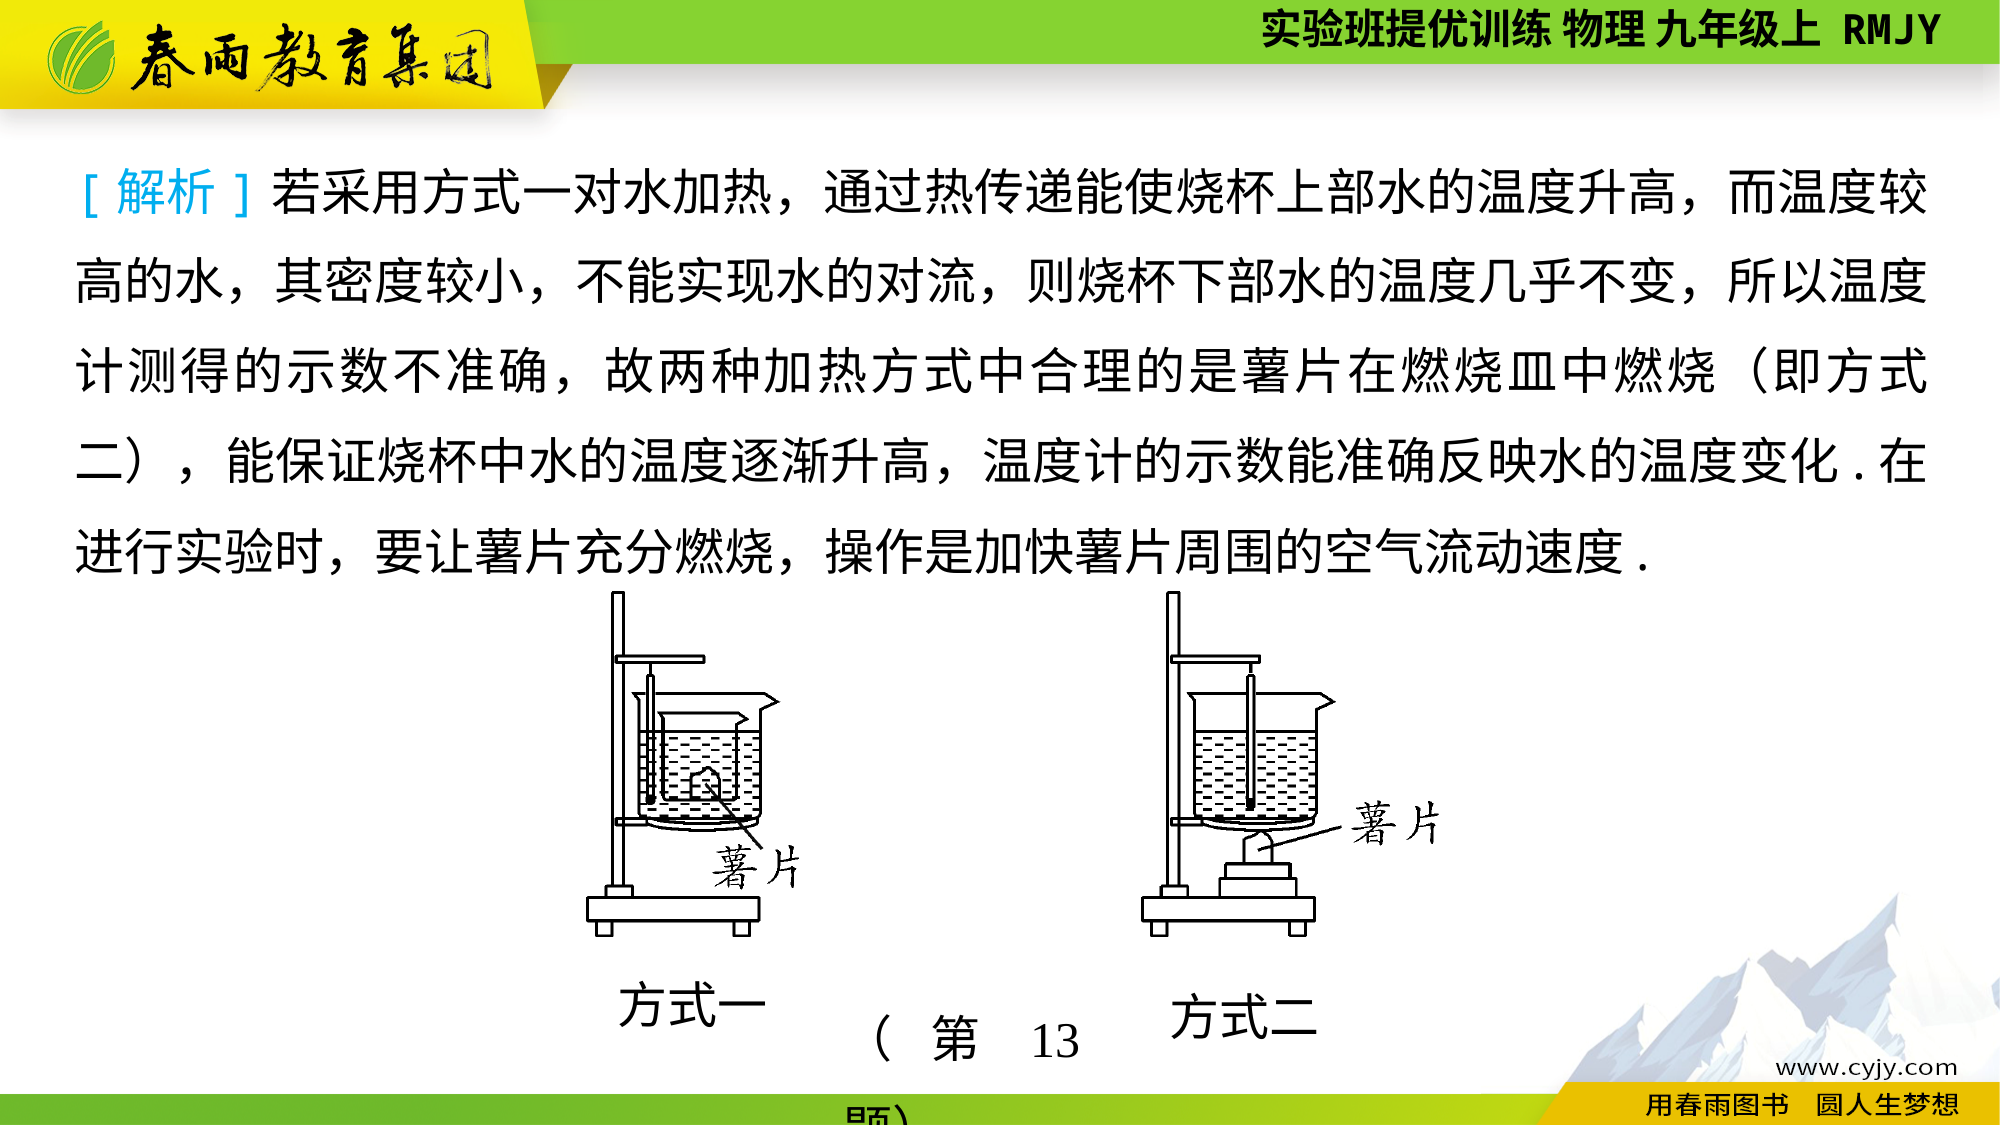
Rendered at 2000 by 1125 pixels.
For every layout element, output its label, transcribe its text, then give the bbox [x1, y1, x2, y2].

text_box 方式二 [1154, 948, 1335, 1054]
text_box （第13题） [827, 969, 1107, 1075]
list [解析]若采用方式一对水加热，通过热传递能使烧杯上部水的温度升高，而温度较高的水，其密度较小，不能实现水的对流，则烧杯下部水的温度几乎不变，所以温度计测得的示数不准确，故两种加热方式中合理的是薯片在燃烧皿中燃烧（即方式二），能保证烧杯中水的温度逐渐升高，温度计的示数能准确反映水的温度变化.在进行实验时，要让薯片充分燃烧，操作是加快薯片周围的空气流动速度. [59, 122, 1944, 592]
text_box 方式一 [602, 946, 783, 1041]
picture [0, 0, 2000, 1125]
